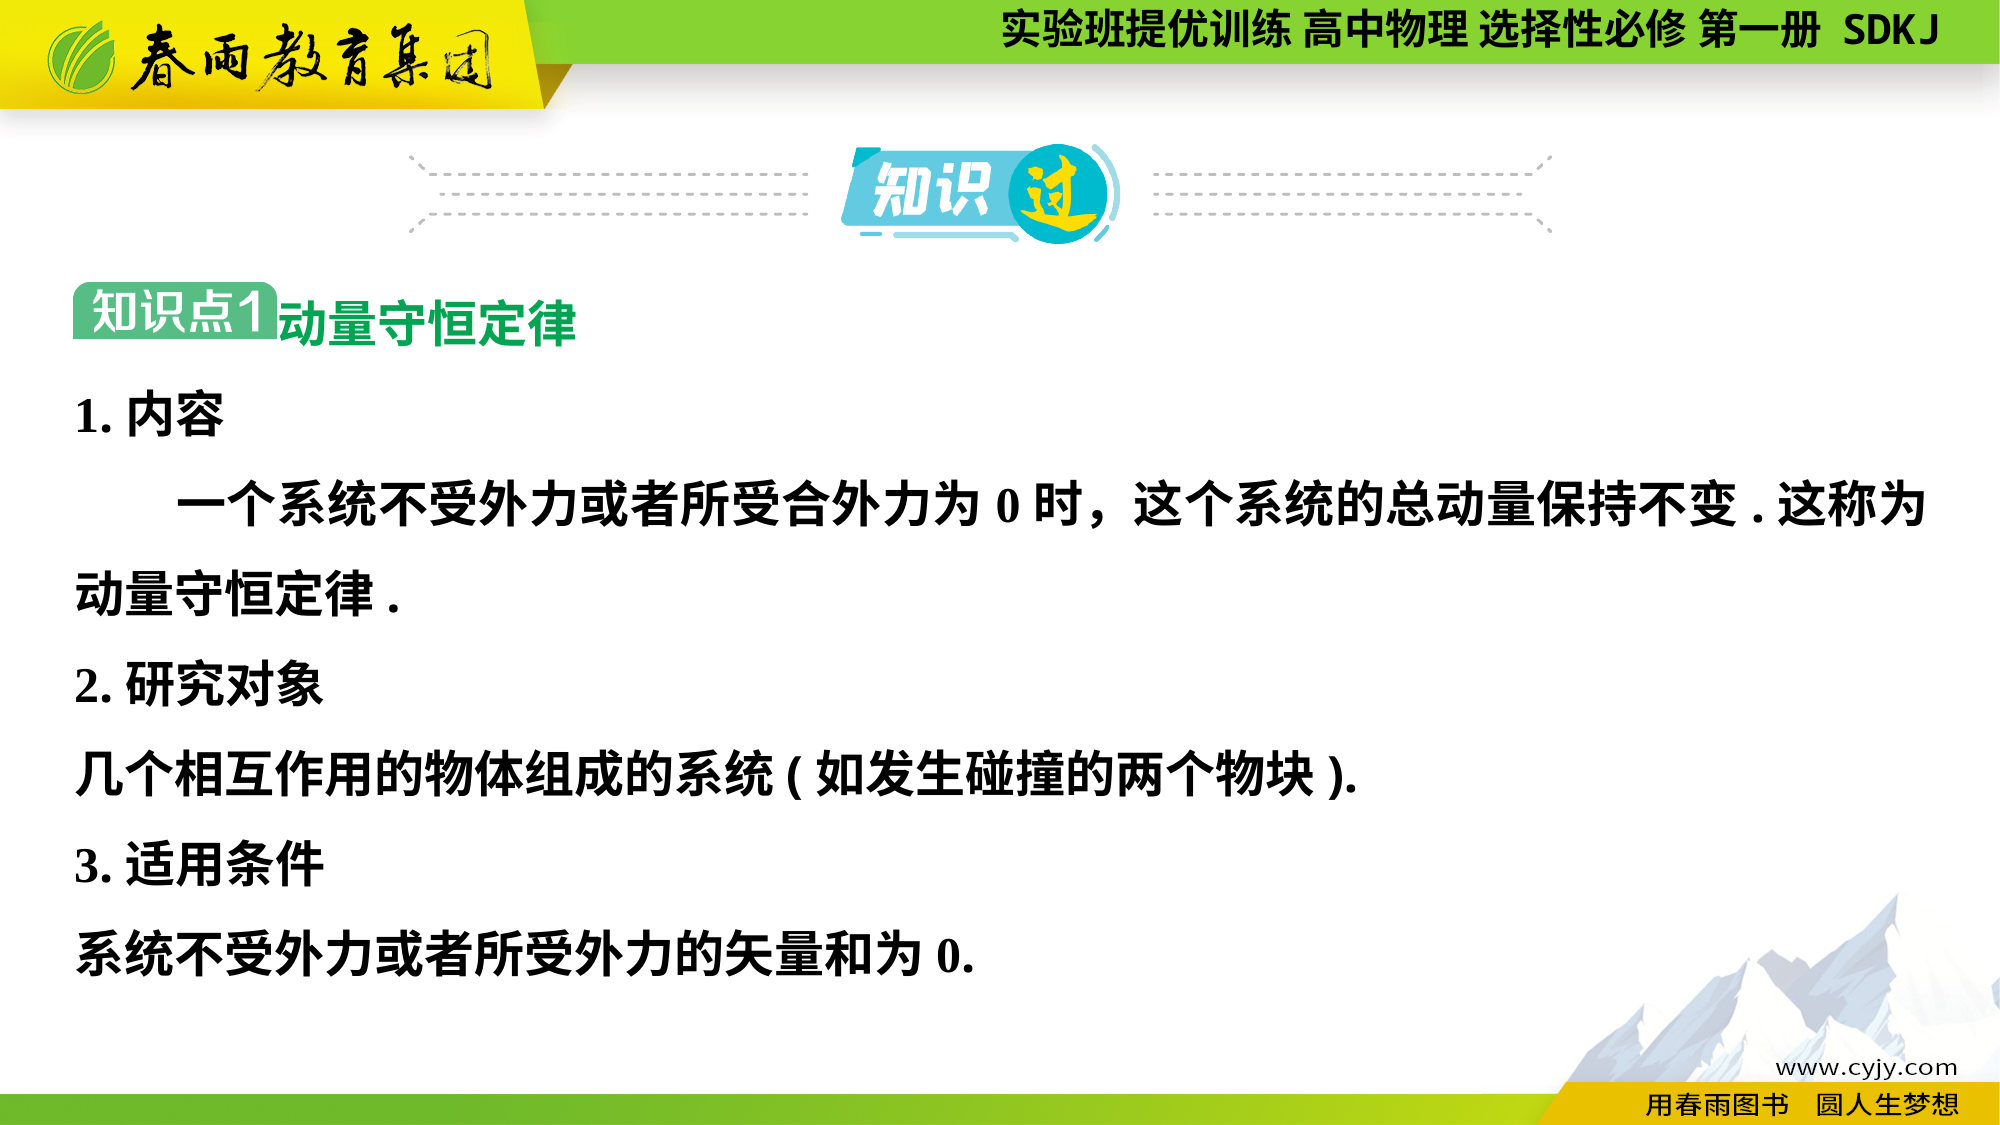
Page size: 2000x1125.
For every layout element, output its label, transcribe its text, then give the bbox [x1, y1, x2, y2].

picture [0, 0, 2000, 1125]
list 动量守恒定律 1.内容 一个系统不受外力或者所受合外力为0时，这个系统的总动量保持不变.这称为动量守恒定律. 2.研究对象 几个相互作用的物体组成的系统(如发生碰撞的两个物块). 3.适用条件 系统不受外力或者所受外力的矢量和为0. [59, 255, 1944, 998]
